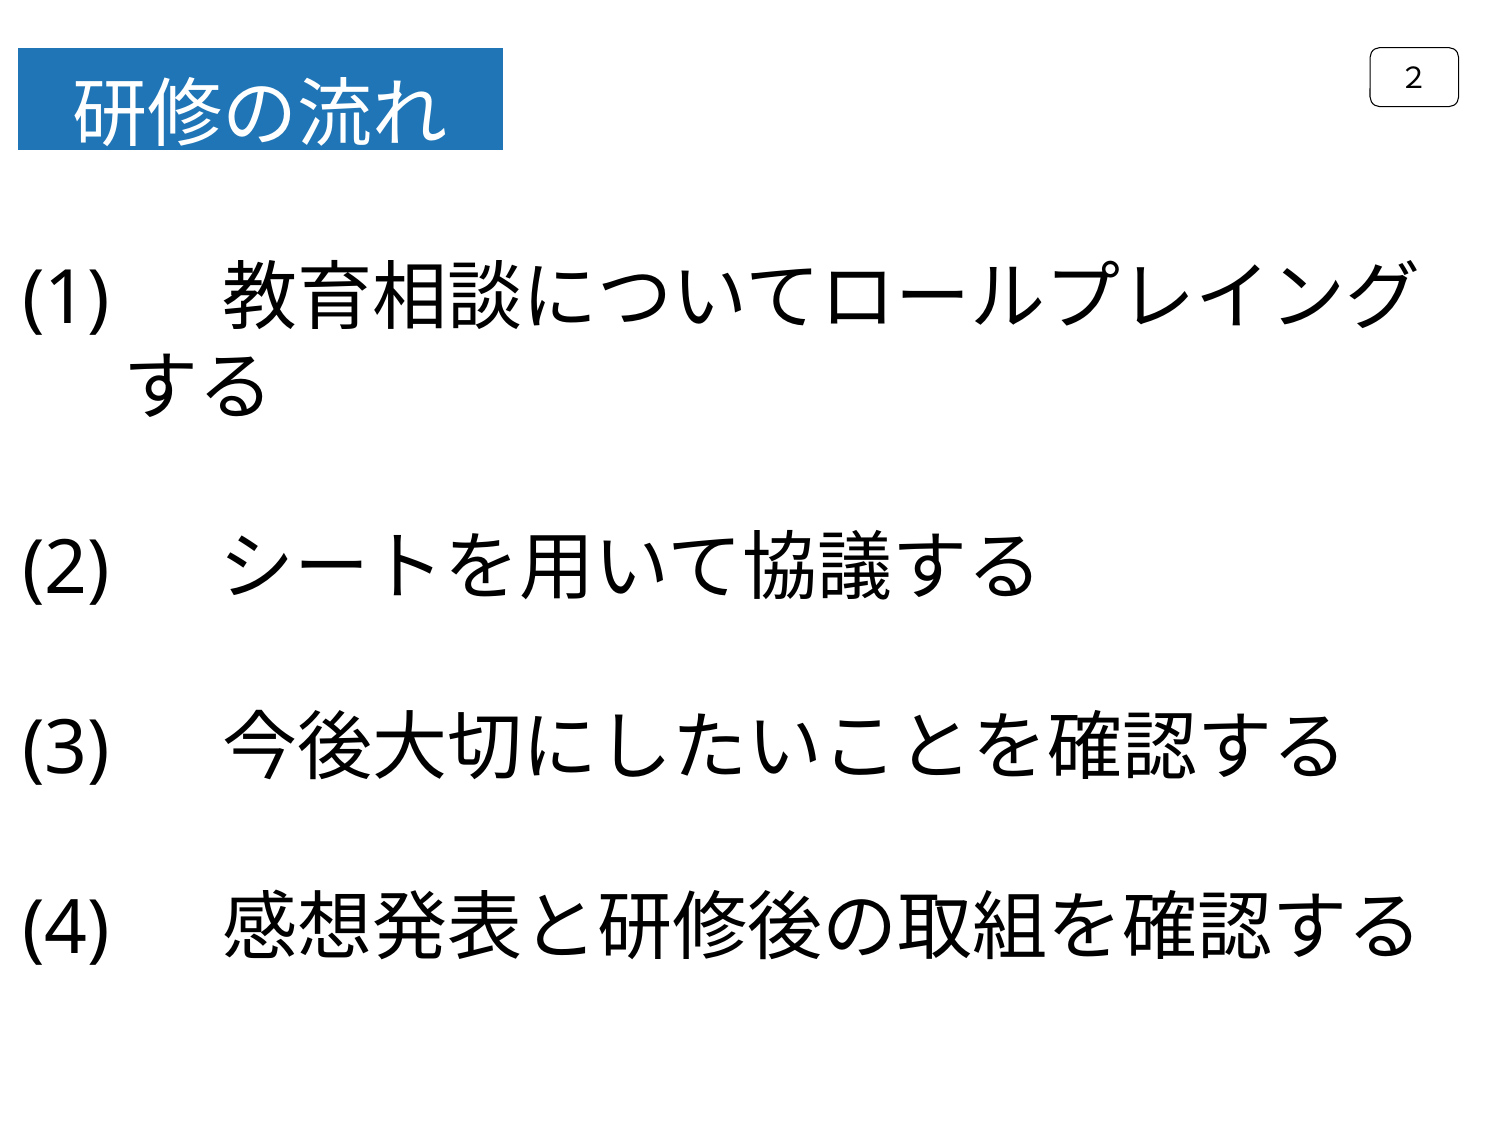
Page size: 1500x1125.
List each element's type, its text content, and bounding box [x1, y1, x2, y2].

text_box (1) 教育相談についてロールプレイング する (2) シートを用いて協議する (3) 今後大切にしたいことを確認する (4) 感想発表と研修後の取組を確認する [7, 241, 1459, 976]
text_box 研修の流れ [18, 48, 503, 150]
text_box ２ [1368, 46, 1460, 108]
